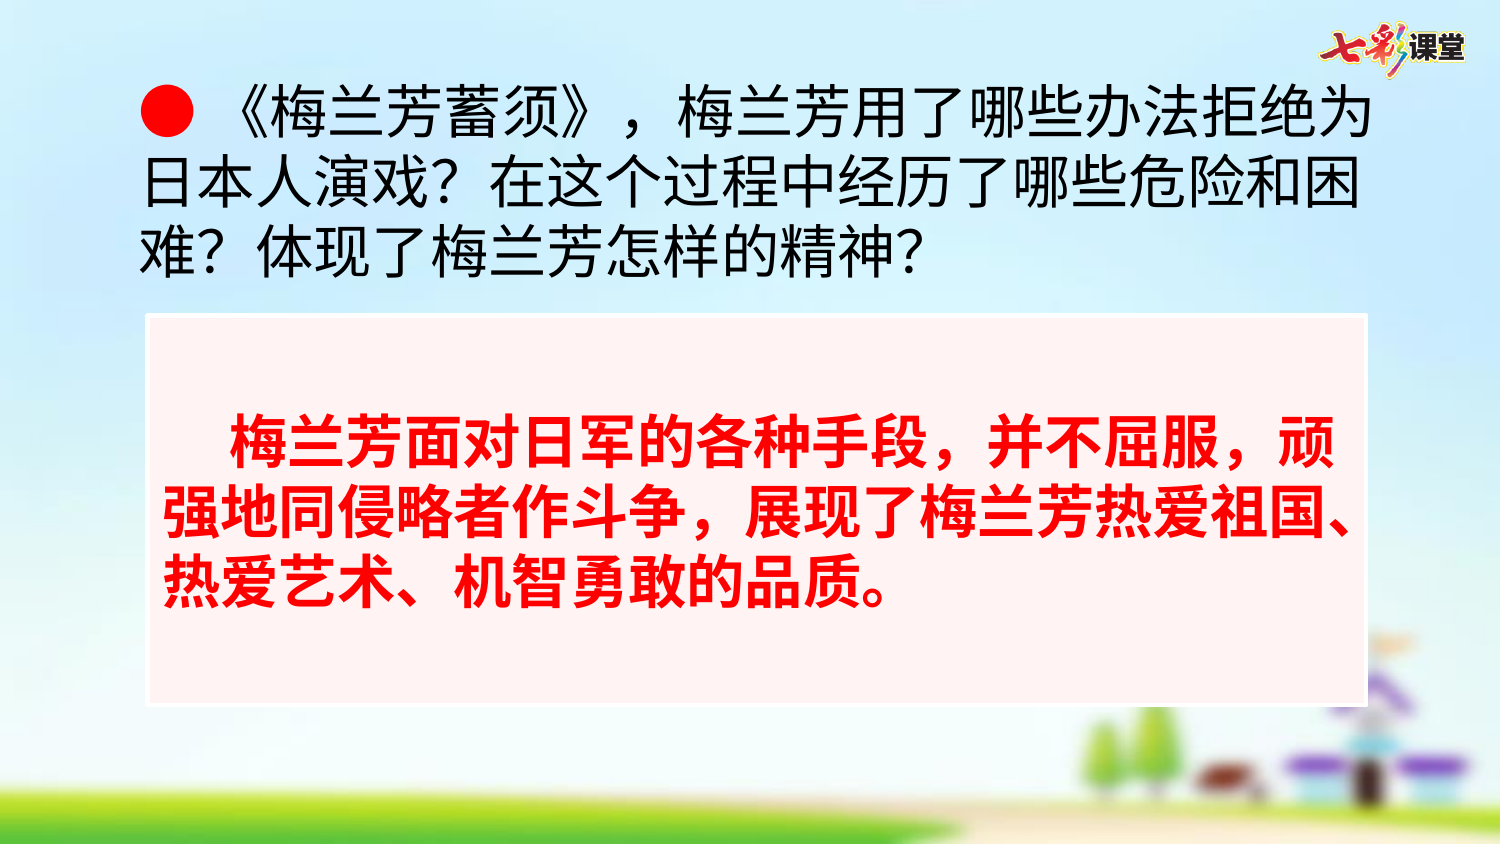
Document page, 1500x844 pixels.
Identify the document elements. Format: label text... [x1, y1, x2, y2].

picture [0, 0, 1500, 844]
text_box ●《梅兰芳蓄须》，梅兰芳用了哪些办法拒绝为日本人演戏？在这个过程中经历了哪些危险和困难？体现了梅兰芳怎样的精神？ [123, 67, 1416, 293]
text_box 梅兰芳面对日军的各种手段，并不屈服，顽强地同侵略者作斗争，展现了梅兰芳热爱祖国、热爱艺术、机智勇敢的品质。 [145, 313, 1368, 707]
